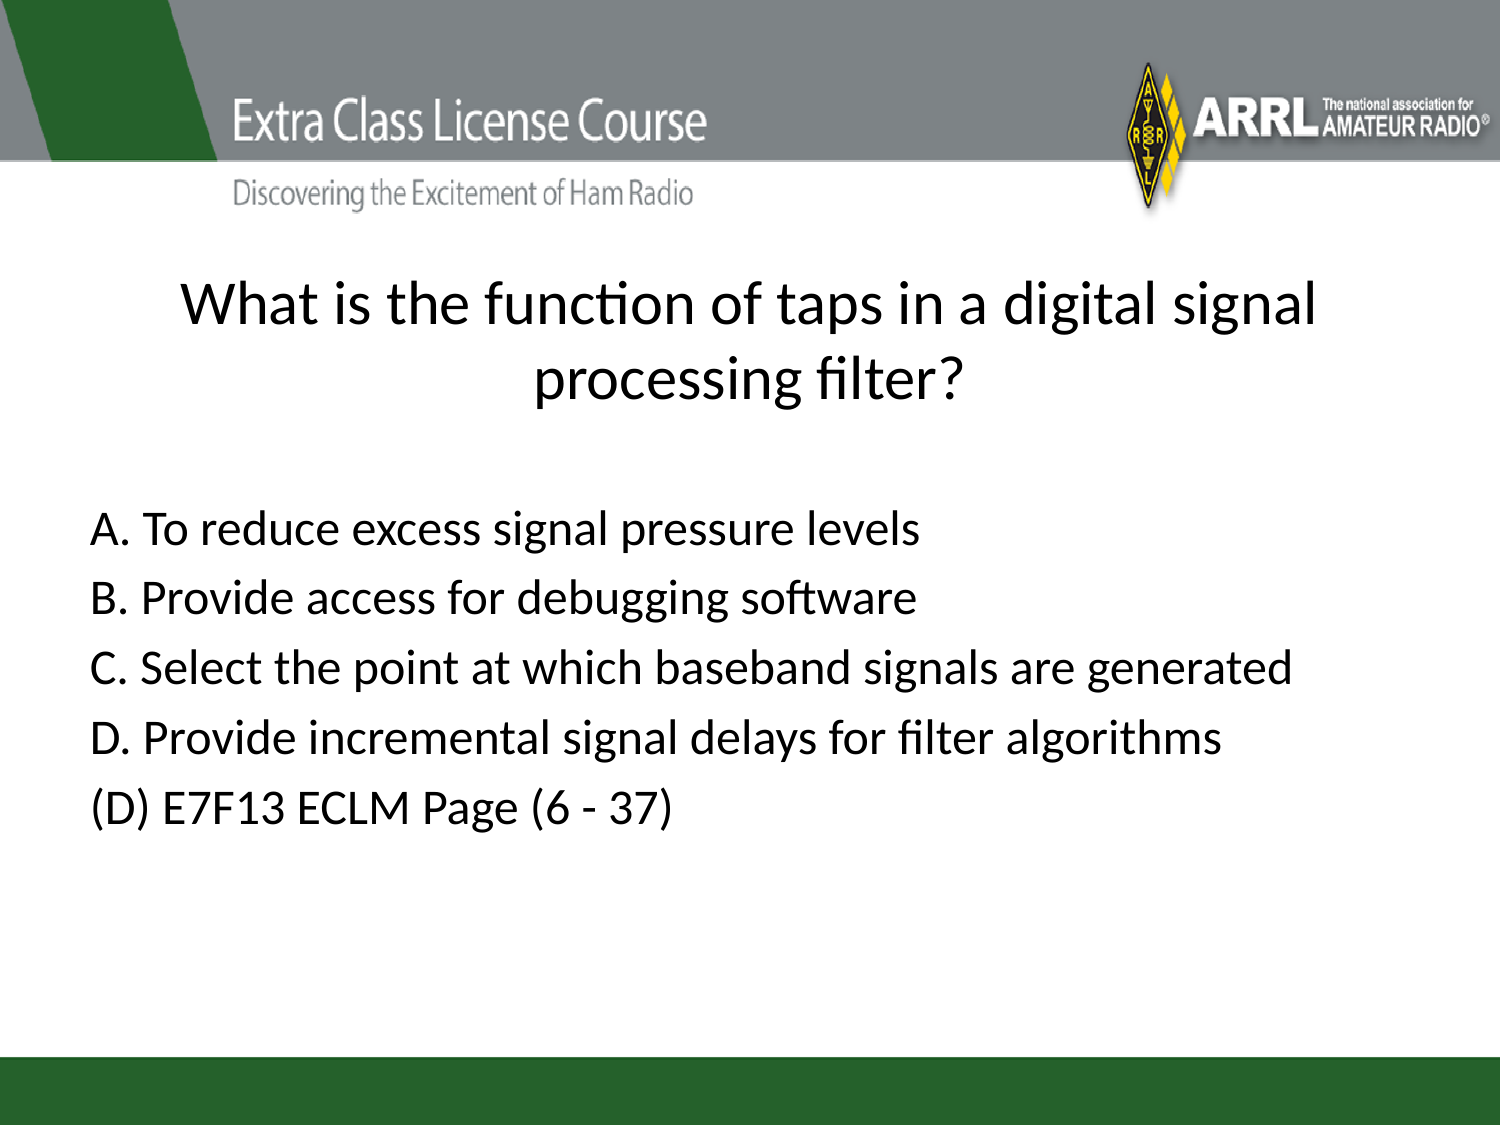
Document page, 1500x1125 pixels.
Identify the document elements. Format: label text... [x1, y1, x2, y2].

picture [0, 0, 1500, 1125]
list A. To reduce excess signal pressure levels B. Provide access for debugging software C. Select the point at which baseband signals are generated D. Provide incremental signal delays for filter algorithms (D) E7F13 ECLM Page (6 - 37) [75, 487, 1425, 1005]
title What is the function of taps in a digital signal processing filter? [75, 254, 1425, 435]
